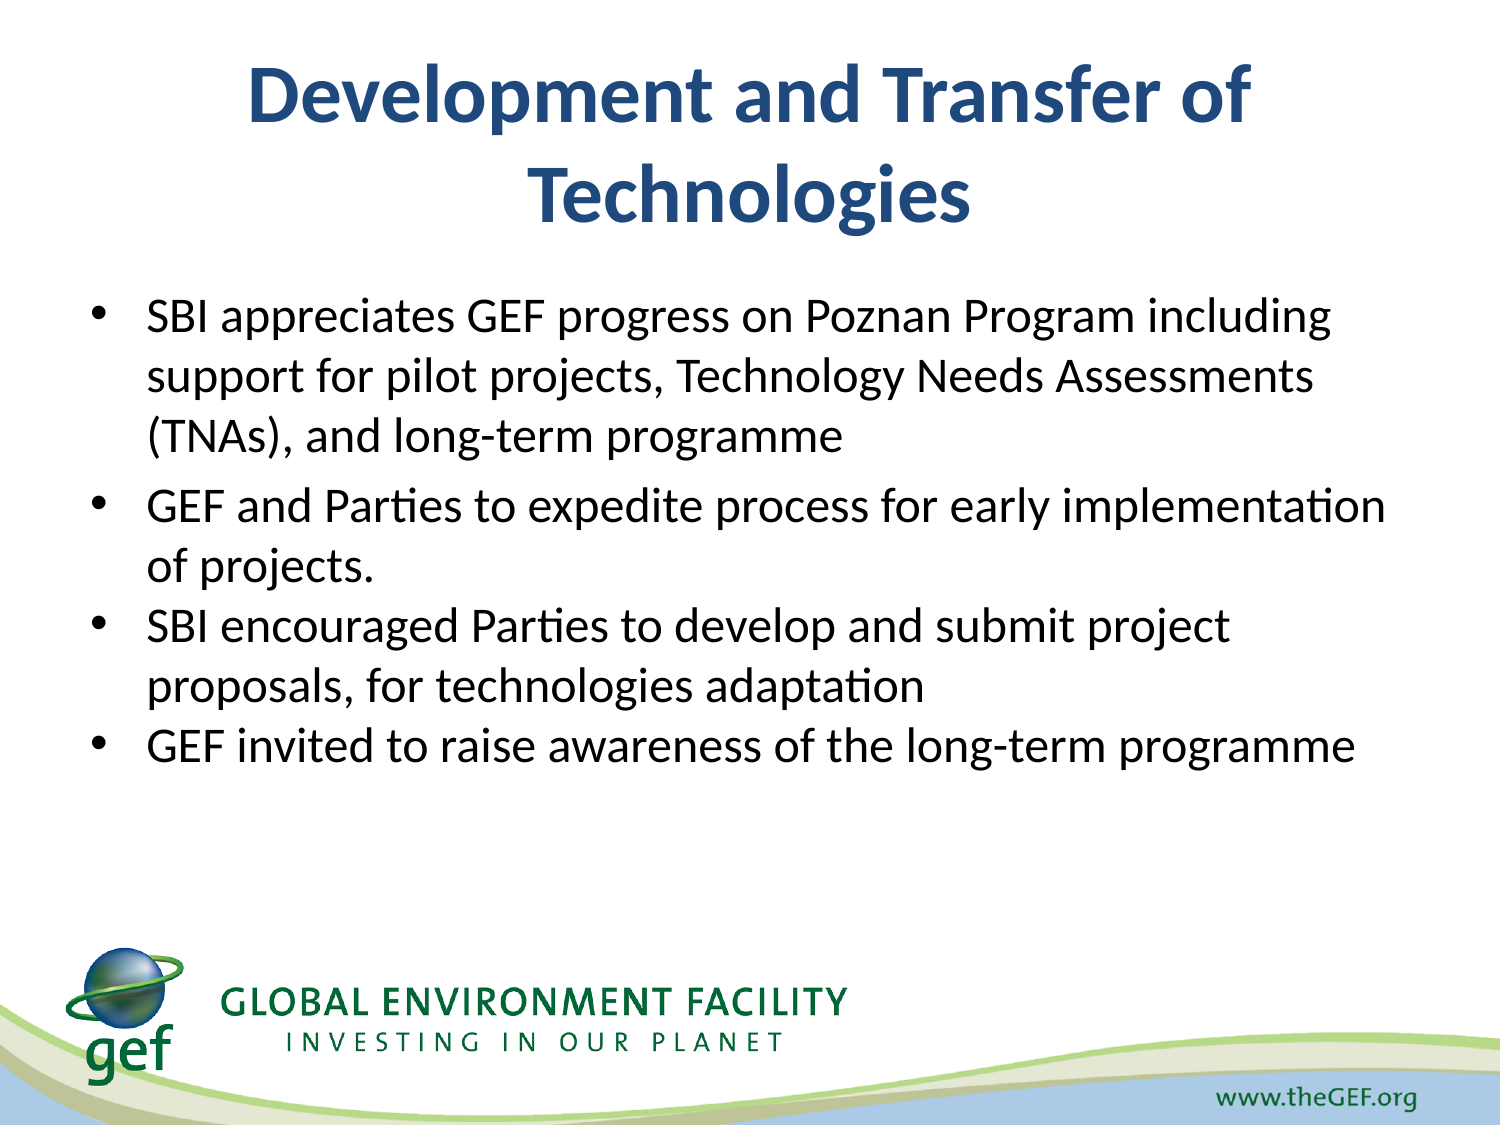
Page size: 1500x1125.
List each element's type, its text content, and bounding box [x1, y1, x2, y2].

title Development and Transfer of Technologies [74, 44, 1426, 233]
list SBI appreciates GEF progress on Poznan Program including support for pilot projects, Technology Needs Assessments (TNAs), and long-term programme GEF and Parties to expedite process for early implementation of projects. SBI encouraged Parties to develop and submit project proposals, for technologies adaptation GEF invited to raise awareness of the long-term programme [74, 274, 1413, 826]
picture [0, 920, 1500, 1125]
